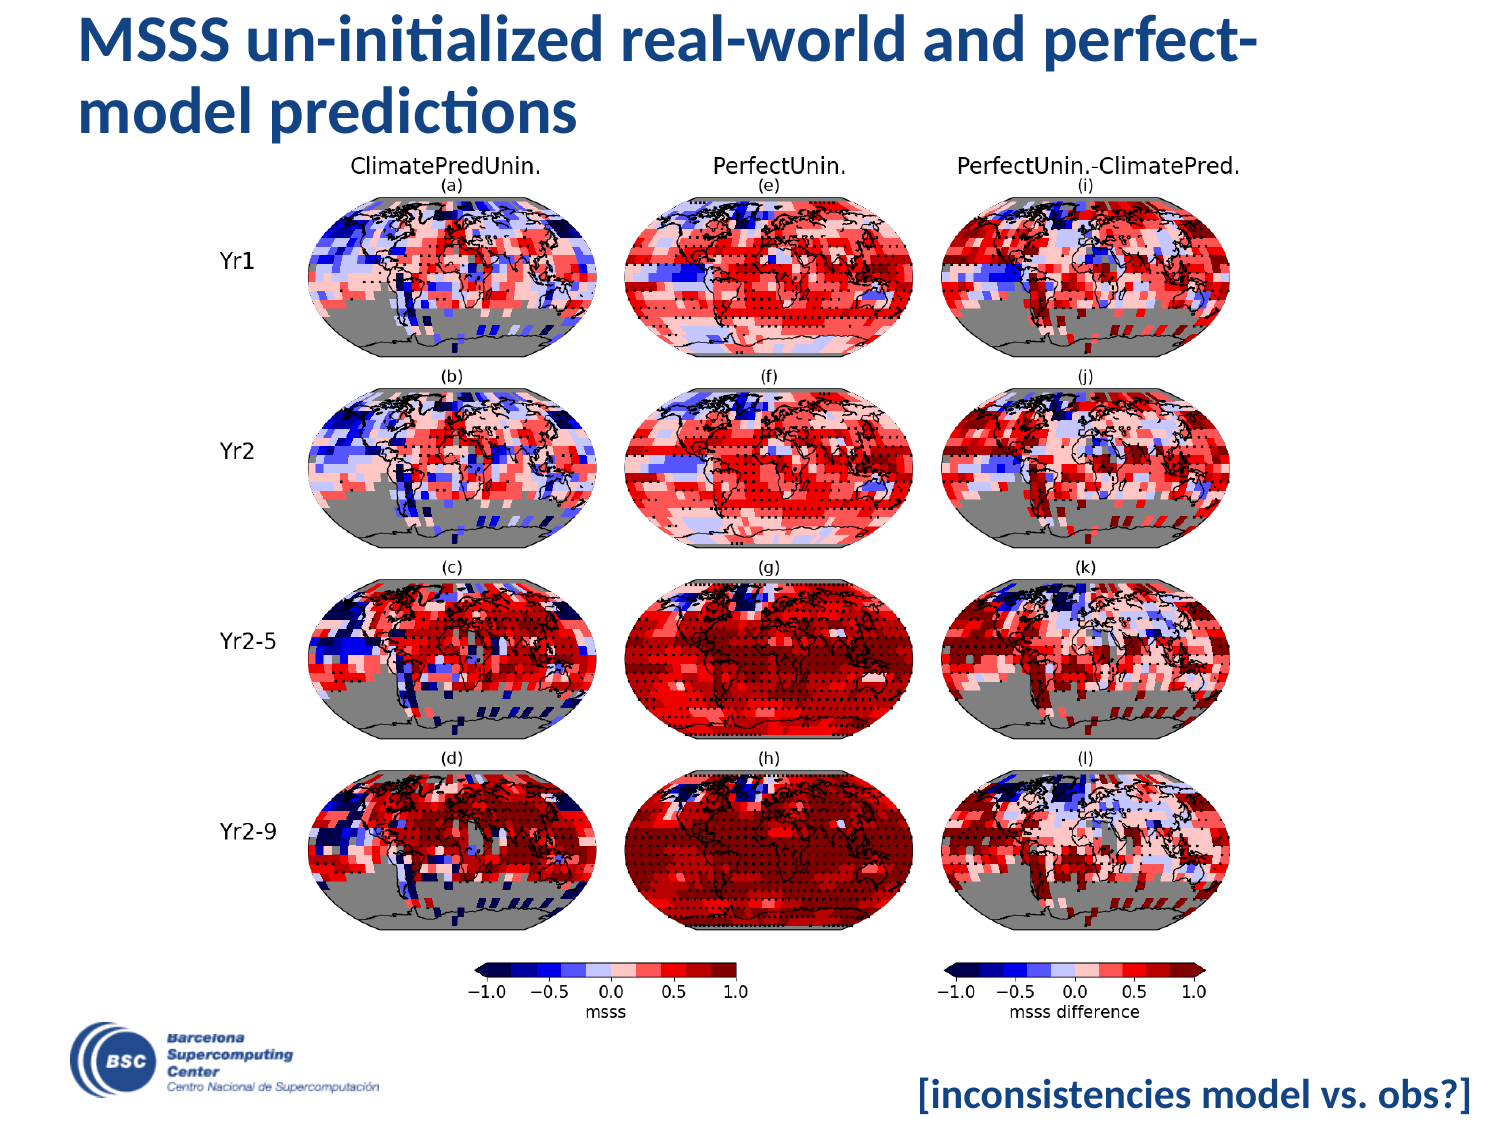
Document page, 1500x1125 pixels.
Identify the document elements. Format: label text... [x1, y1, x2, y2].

text_box [inconsistencies model vs. obs?] [902, 1059, 1488, 1125]
title MSSS un-initialized real-world and perfect-model predictions [62, 24, 1413, 128]
picture [70, 147, 1348, 1098]
